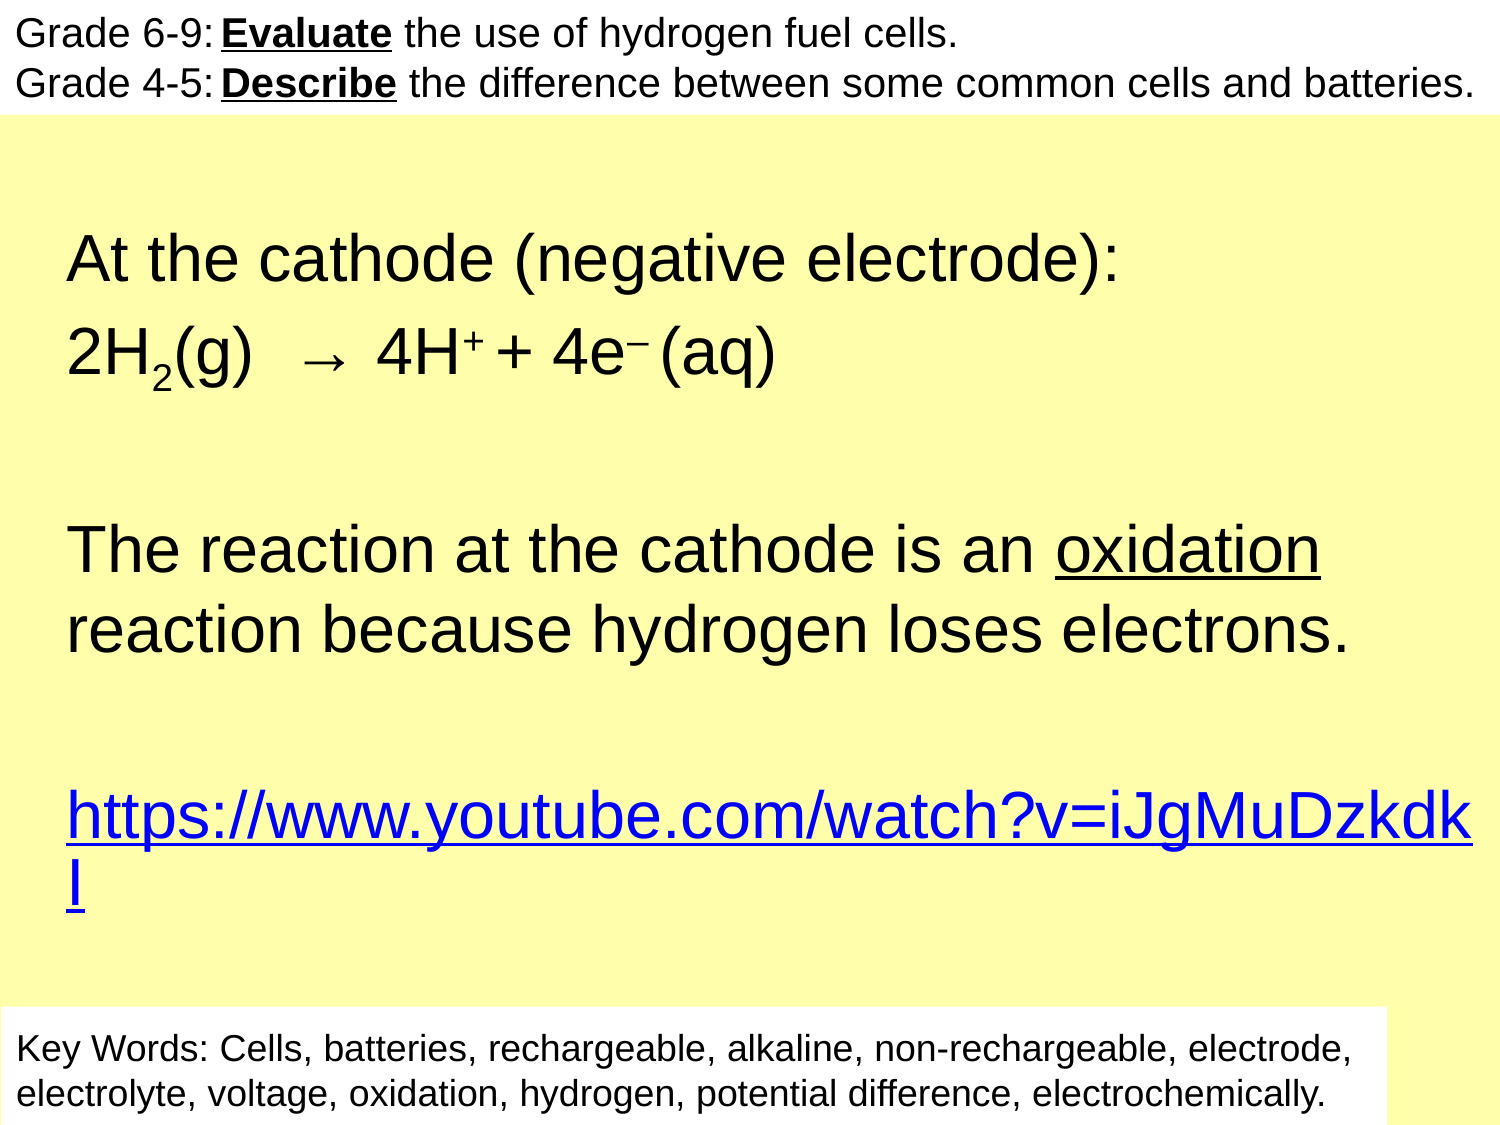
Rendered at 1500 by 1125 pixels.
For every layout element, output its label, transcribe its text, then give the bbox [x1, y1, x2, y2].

text_box Grade 6-9: Evaluate the use of hydrogen fuel cells. Grade 4-5: Describe the difference between some common cells and batteries. [0, 0, 1500, 114]
text_box Key Words: Cells, batteries, rechargeable, alkaline, non-rechargeable, electrode, electrolyte, voltage, oxidation, hydrogen, potential difference, electrochemically. [1, 1006, 1388, 1125]
text_box At the cathode (negative electrode): 2H2(g) → 4H+ + 4e– (aq) The reaction at the cathode is an oxidation reaction because hydrogen loses electrons. https://www.youtube.com/watch?v=iJgMuDzkdkI [51, 207, 1500, 987]
